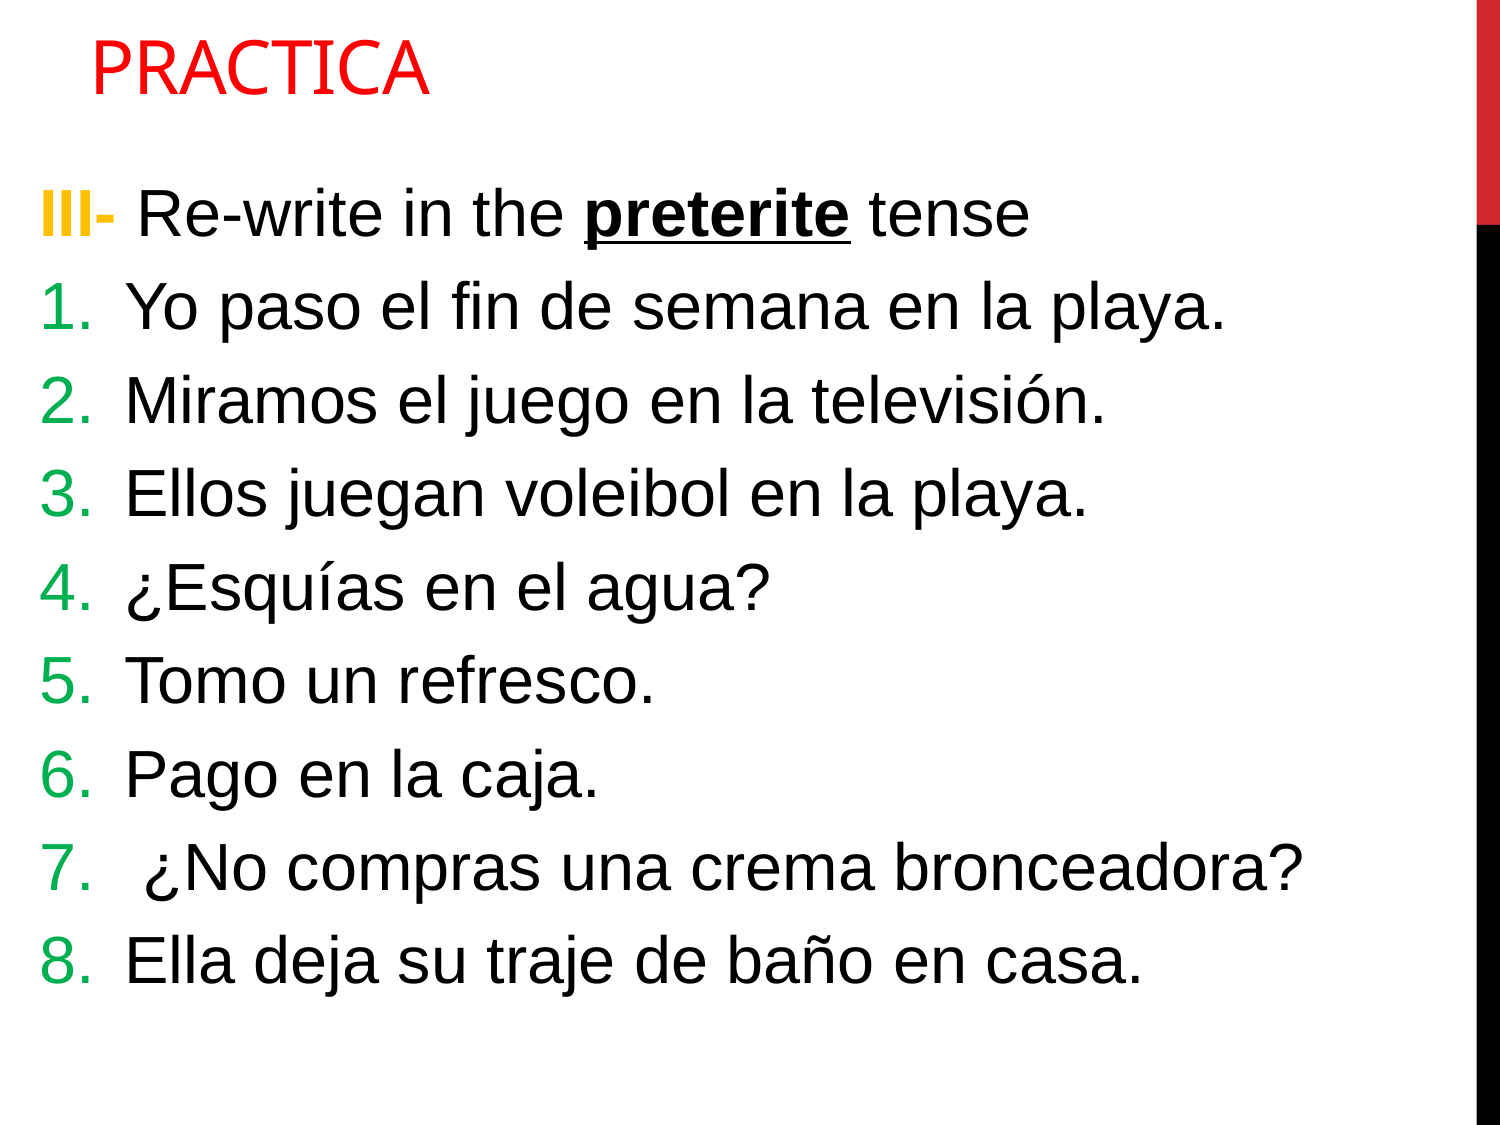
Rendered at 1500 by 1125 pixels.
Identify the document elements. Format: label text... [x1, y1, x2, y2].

text_box III- Re-write in the preterite tense Yo paso el fin de semana en la playa. Miramos el juego en la televisión. Ellos juegan voleibol en la playa. ¿Esquías en el agua? Tomo un refresco. Pago en la caja. ¿No compras una crema bronceadora? Ella deja su traje de baño en casa. [24, 162, 1450, 1075]
text_box Practica [74, 12, 1425, 158]
